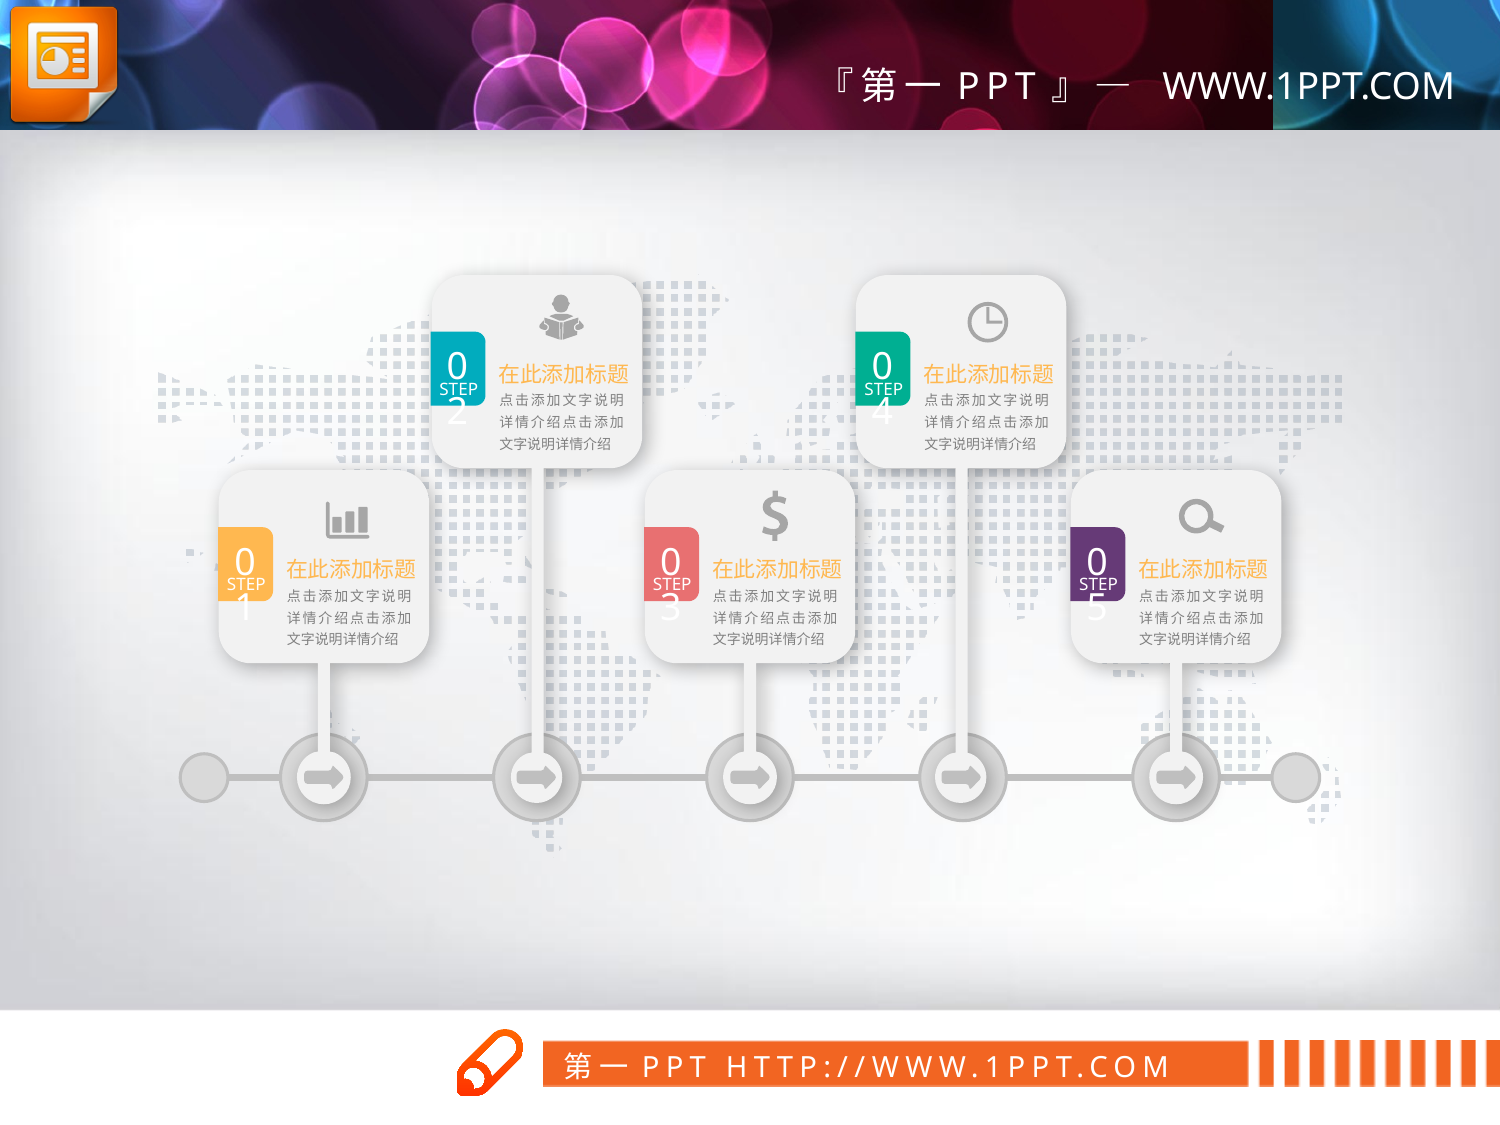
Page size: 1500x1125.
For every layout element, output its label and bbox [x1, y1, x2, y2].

text_box [1059, 469, 1291, 805]
text_box [633, 469, 839, 805]
picture [543, 1040, 1500, 1087]
picture [0, 0, 1500, 1012]
text_box [844, 274, 1076, 804]
text_box [419, 274, 651, 804]
text_box [207, 469, 414, 805]
